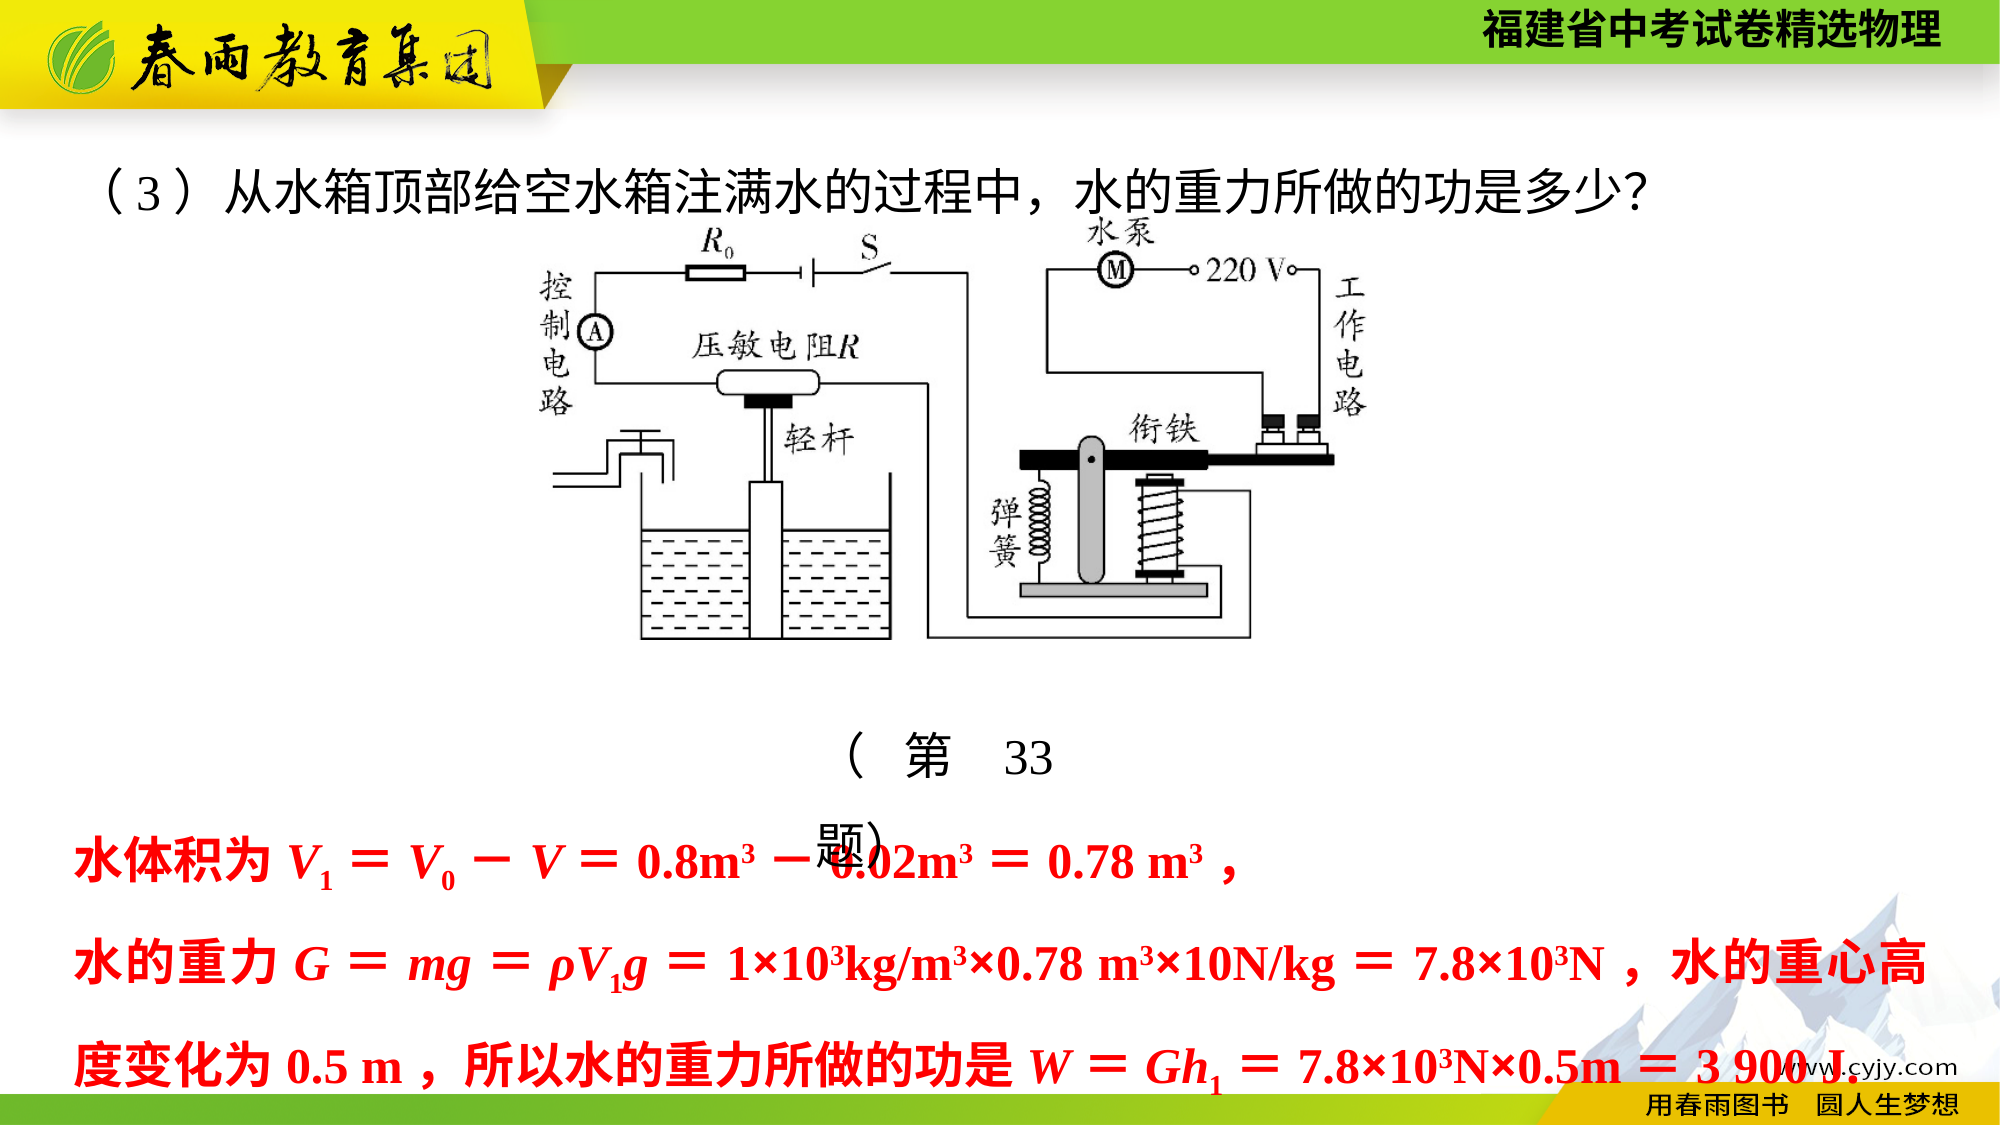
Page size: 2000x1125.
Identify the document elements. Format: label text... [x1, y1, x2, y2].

text_box （第33题） [800, 686, 1081, 792]
text_box 水体积为V1＝V0－V＝0.8m3－0.02m3＝0.78 m3， 水的重力G＝mg＝ρV1g＝1×103kg/m3×0.78 m3×10N/kg＝7.8×103N，水的重心高度变化为0.5 m，所以水的重力所做的功是W＝Gh1＝7.8×103N×0.5m＝3 900 J. [59, 786, 1944, 1109]
list （3）从水箱顶部给空水箱注满水的过程中，水的重力所做的功是多少？ [59, 122, 1944, 217]
picture [0, 0, 2000, 1125]
